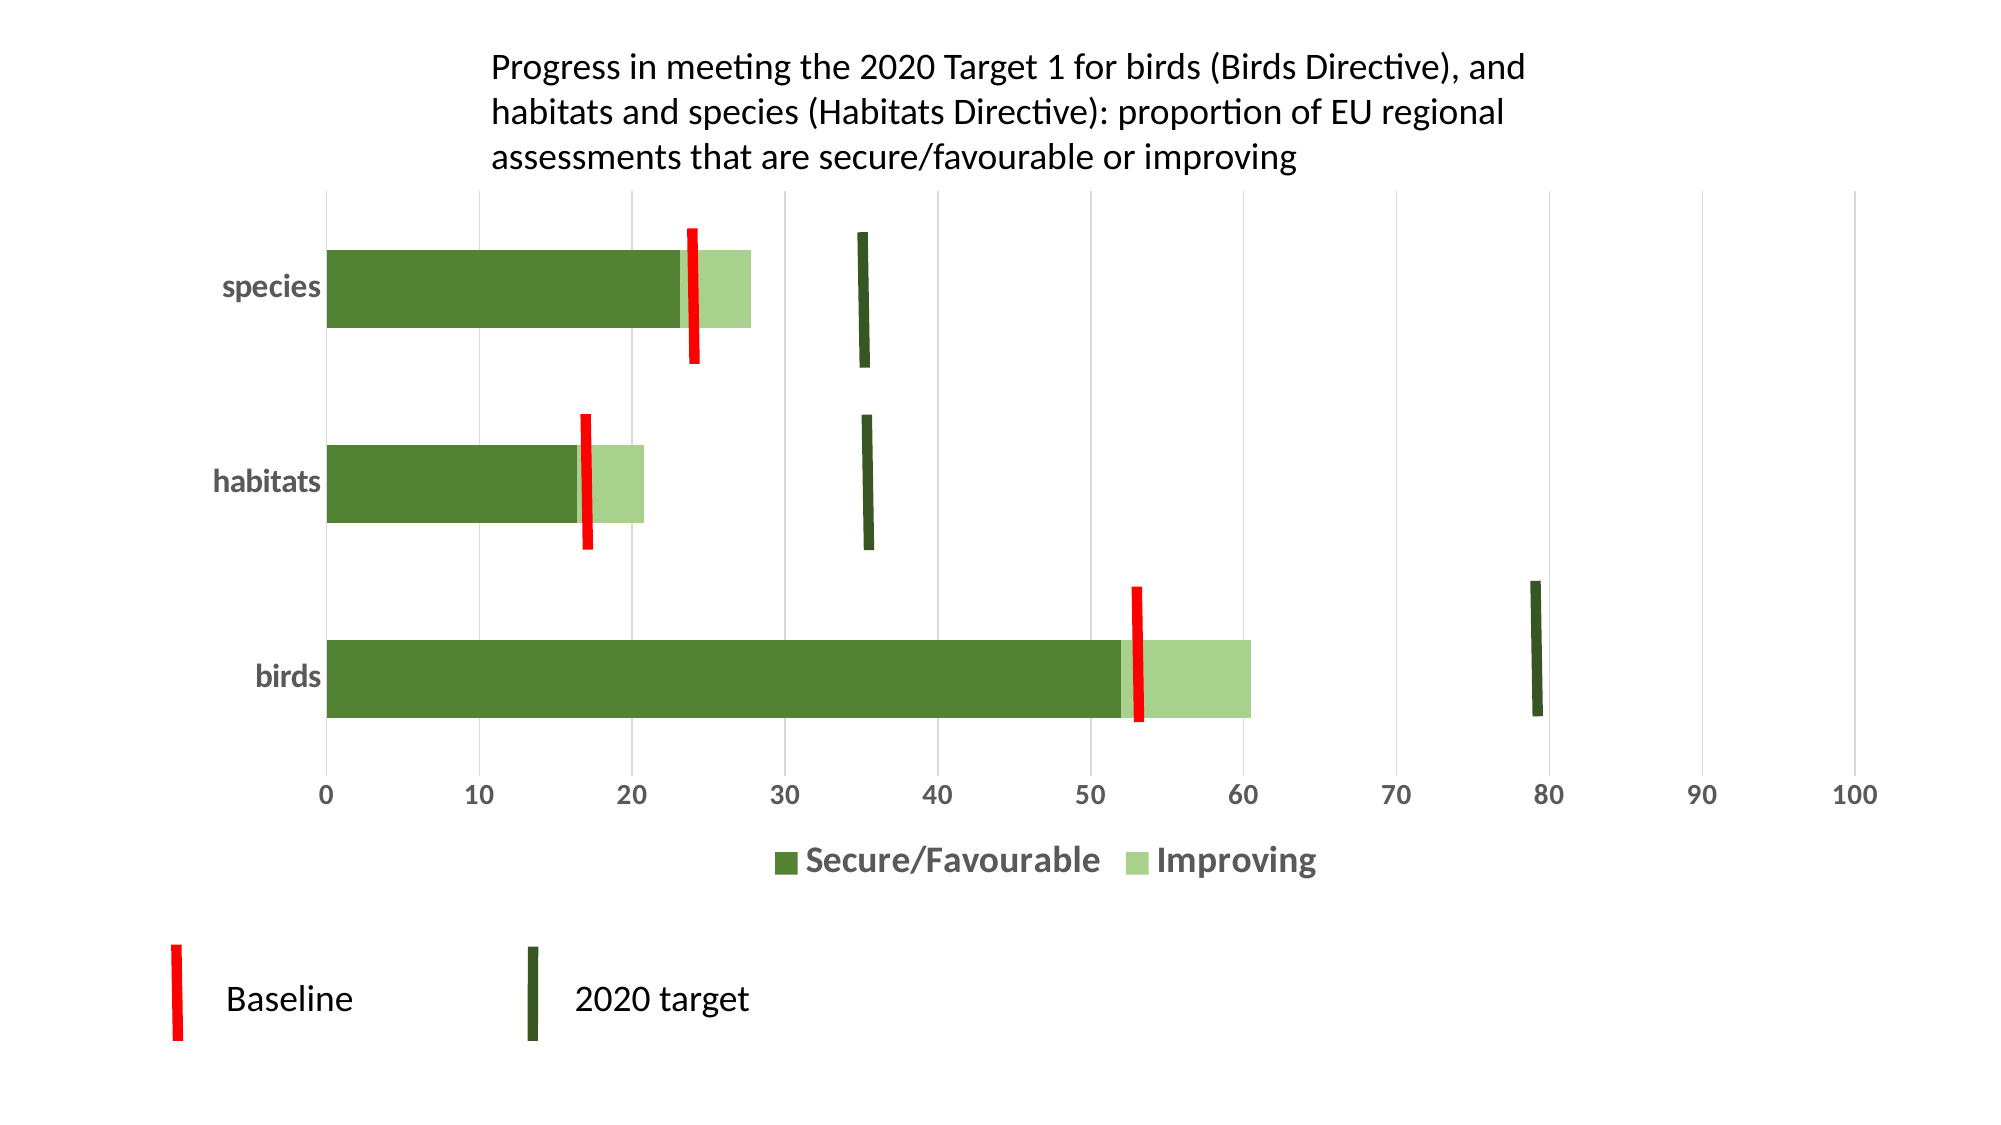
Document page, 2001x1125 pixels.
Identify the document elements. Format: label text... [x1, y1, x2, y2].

text_box Progress in meeting the 2020 Target 1 for birds (Birds Directive), and habitats and species (Habitats Directive): proportion of EU regional assessments that are secure/favourable or improving [476, 34, 1561, 177]
text_box 2020 target [559, 966, 830, 1027]
chart [178, 177, 1914, 890]
text_box Baseline [211, 966, 390, 1027]
